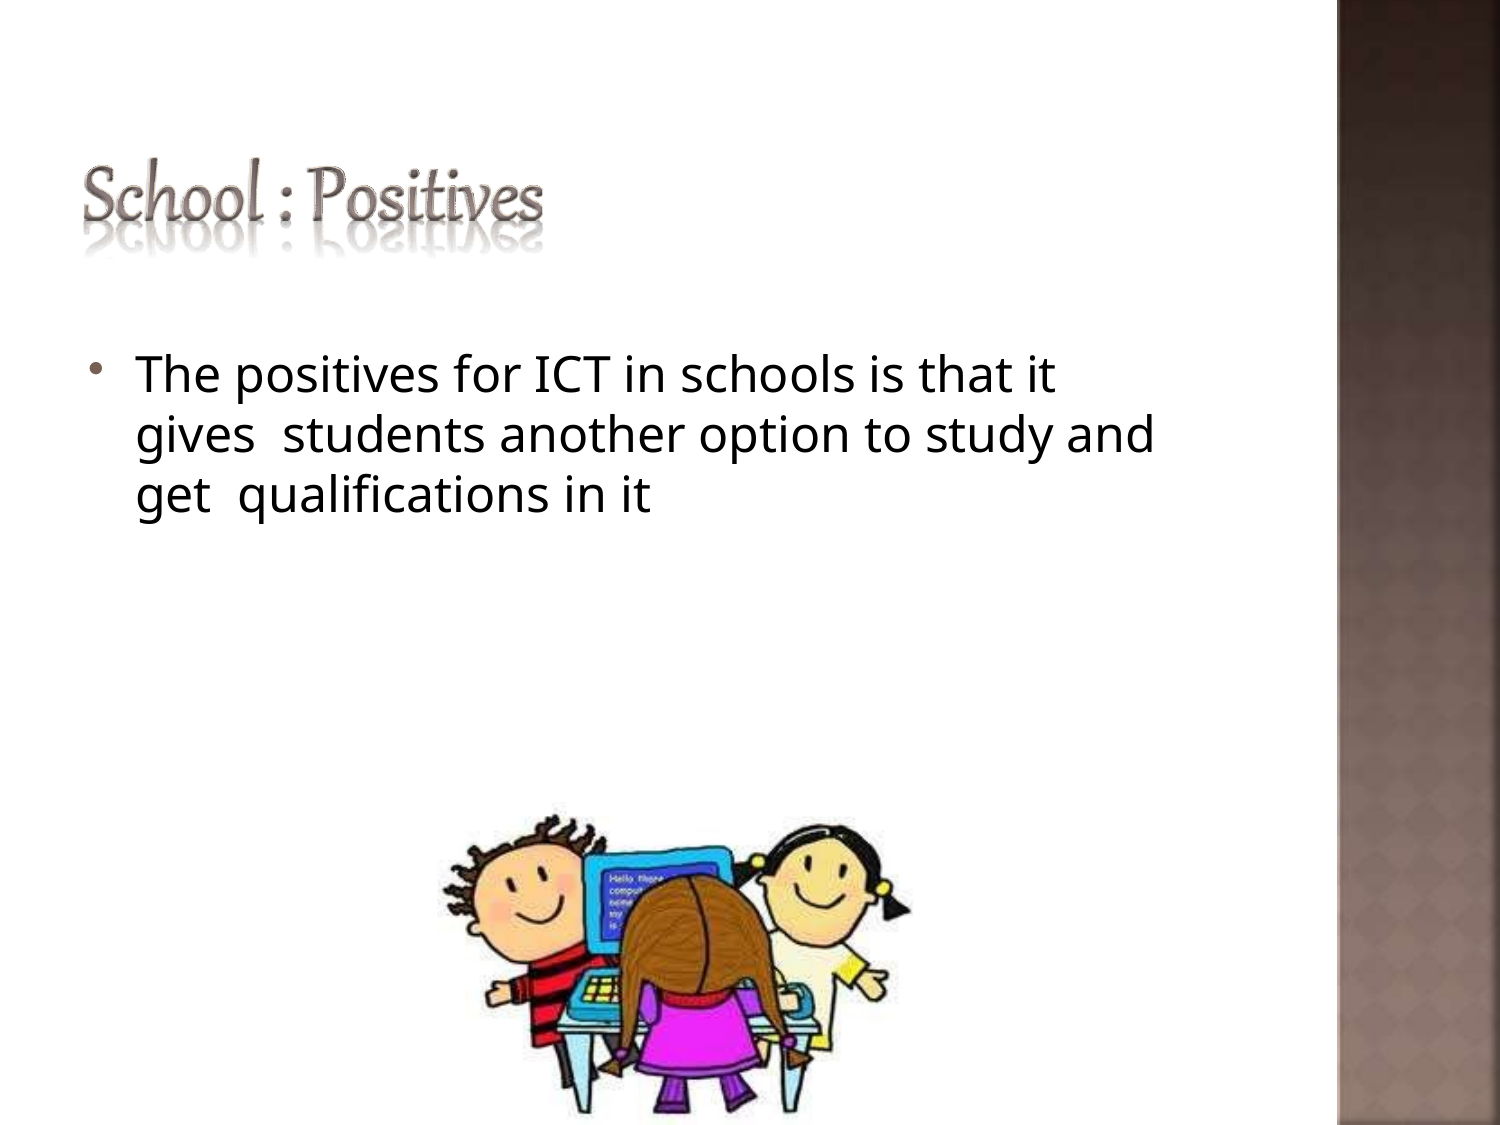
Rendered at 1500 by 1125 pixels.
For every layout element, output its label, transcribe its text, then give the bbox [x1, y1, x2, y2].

text_box [83, 157, 543, 221]
text_box [437, 788, 924, 1125]
text_box [1337, 0, 1500, 1125]
text_box The positives for ICT in schools is that it gives students another option to study and get qualifications in it [87, 340, 1165, 523]
text_box [83, 218, 544, 282]
